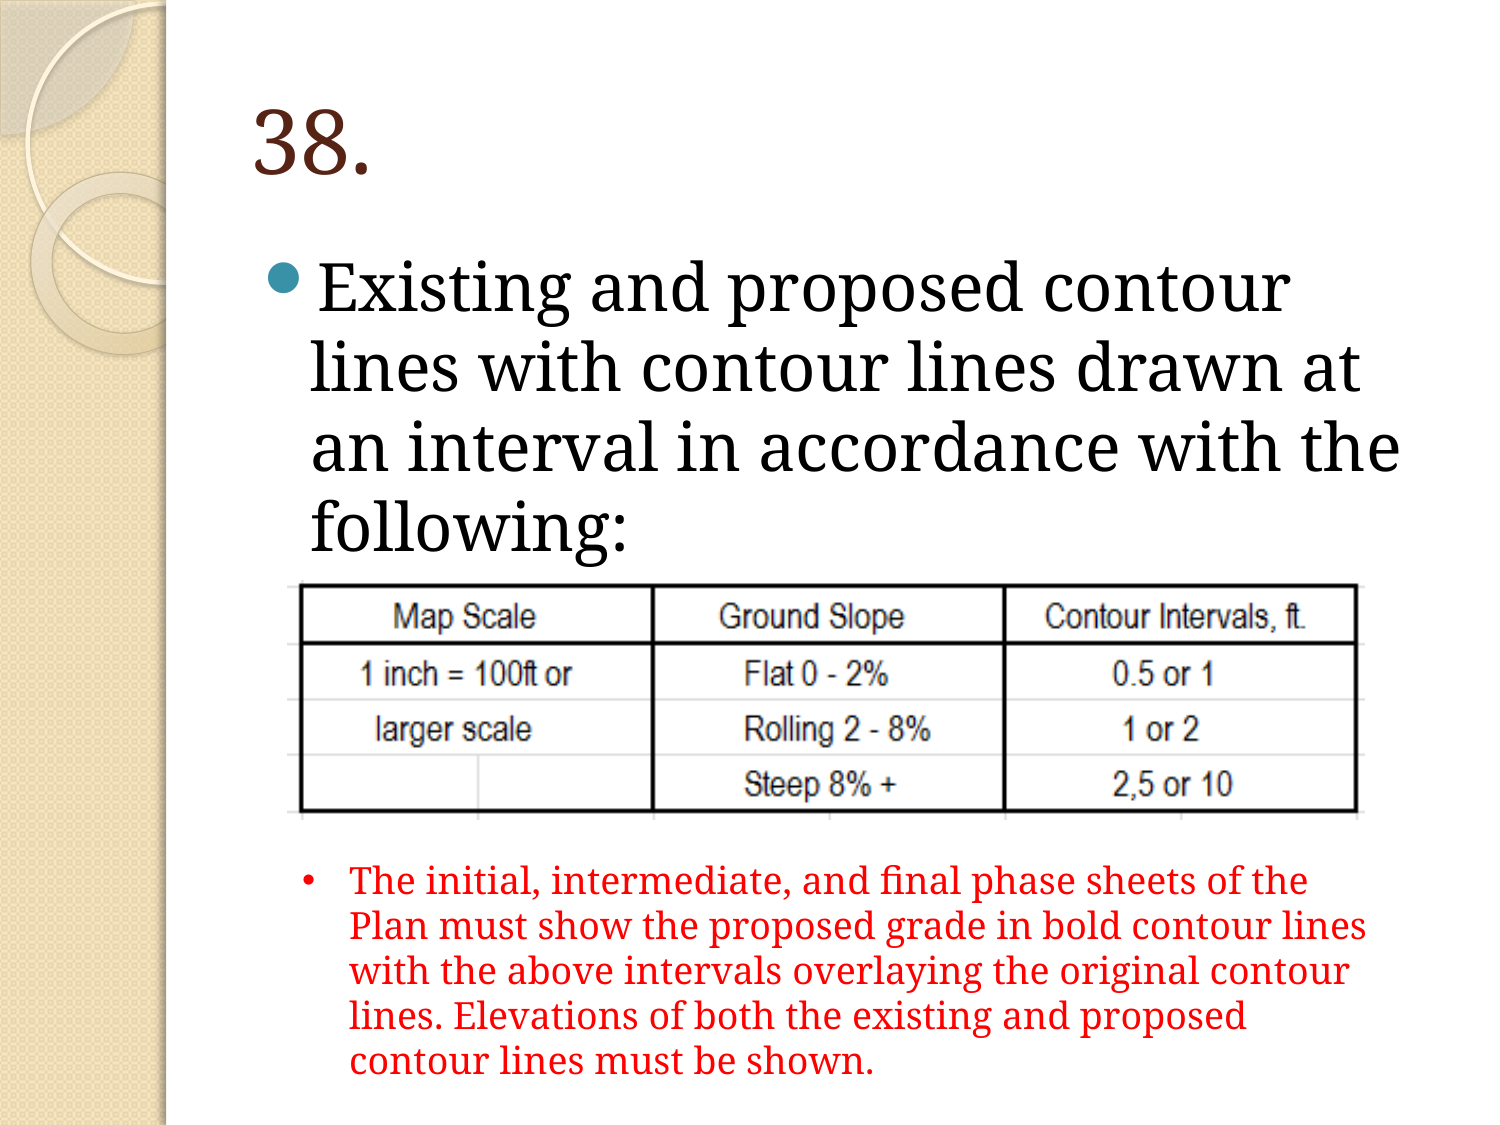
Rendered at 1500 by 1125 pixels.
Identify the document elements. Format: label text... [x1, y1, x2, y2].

picture [287, 580, 1365, 820]
list Existing and proposed contour lines with contour lines drawn at an interval in accordance with the following: [235, 237, 1466, 600]
title 38. [235, 45, 1466, 233]
text_box The initial, intermediate, and final phase sheets of the Plan must show the proposed grade in bold contour lines with the above intervals overlaying the original contour lines. Elevations of both the existing and proposed contour lines must be shown. [287, 849, 1400, 1090]
